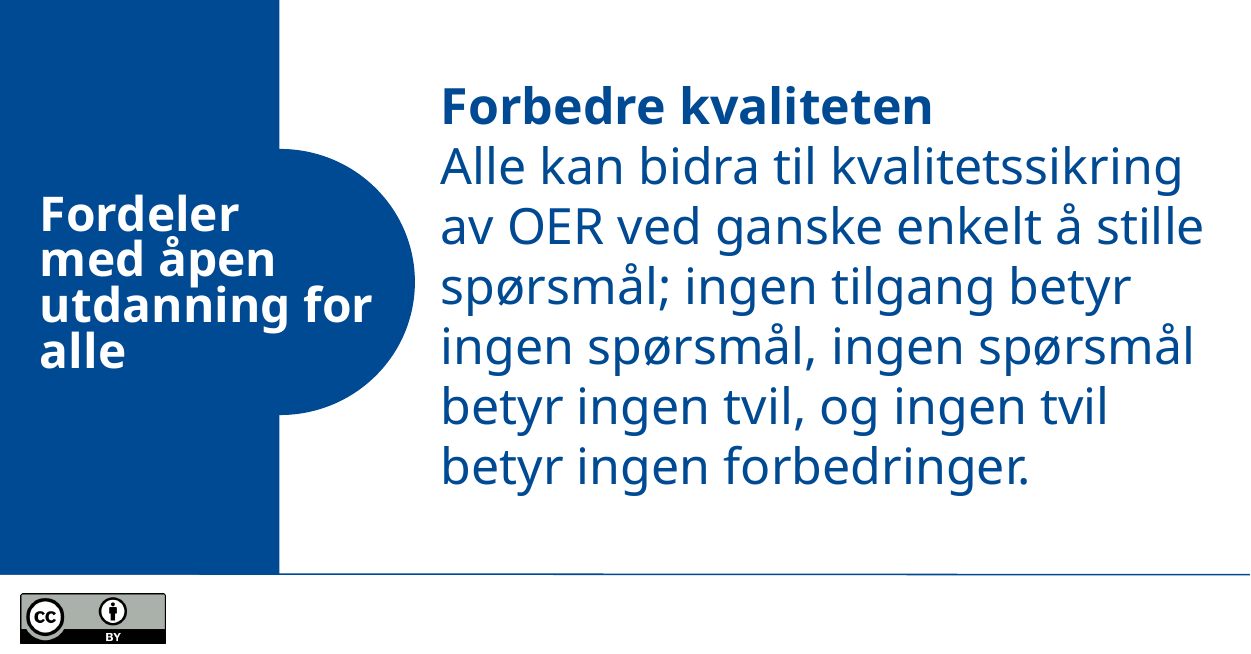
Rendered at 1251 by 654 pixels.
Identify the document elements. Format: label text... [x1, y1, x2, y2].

text_box [195, 148, 366, 179]
text_box [206, 393, 355, 416]
text_box [0, 0, 280, 573]
text_box Fordeler med åpen utdanning for alle [24, 179, 420, 393]
text_box [0, 582, 1250, 654]
text_box Forbedre kvaliteten Alle kan bidra til kvalitetssikring av OER ved ganske enkelt å stille spørsmål; ingen tilgang betyr ingen spørsmål, ingen spørsmål betyr ingen tvil, og ingen tvil betyr ingen forbedringer. [425, 50, 1238, 510]
picture [20, 592, 166, 645]
